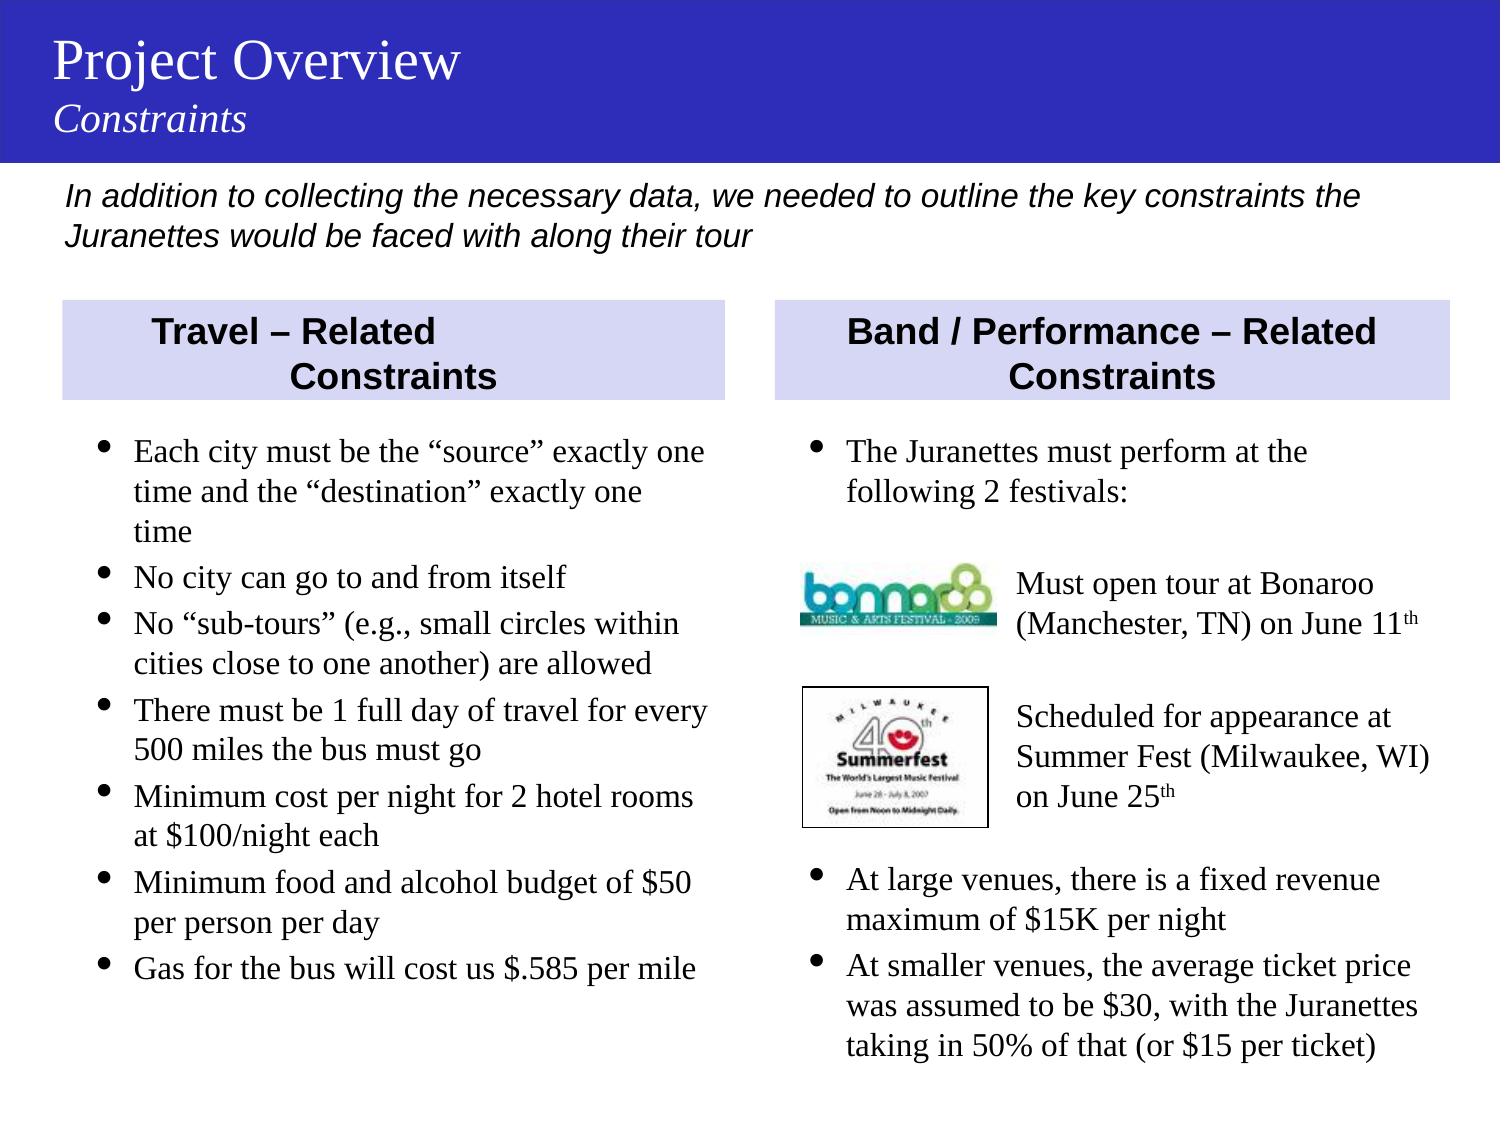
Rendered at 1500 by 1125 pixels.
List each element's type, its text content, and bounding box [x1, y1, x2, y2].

title Project Overview Constraints [37, 12, 1313, 151]
picture [802, 687, 988, 827]
picture [799, 562, 998, 635]
text_box Travel – Related Constraints [62, 299, 725, 400]
text_box Band / Performance – Related Constraints [774, 299, 1450, 400]
text_box Each city must be the “source” exactly one time and the “destination” exactly one time No city can go to and from itself No “sub-tours” (e.g., small circles within cities close to one another) are allowed There must be 1 full day of travel for every 500 miles the bus must go Minimum cost per night for 2 hotel rooms at $100/night each Minimum food and alcohol budget of $50 per person per day Gas for the bus will cost us $.585 per mile [62, 421, 725, 994]
text_box At large venues, there is a fixed revenue maximum of $15K per night At smaller venues, the average ticket price was assumed to be $30, with the Juranettes taking in 50% of that (or $15 per ticket) [774, 849, 1438, 1071]
text_box The Juranettes must perform at the following 2 festivals: Must open tour at Bonaroo (Manchester, TN) on June 11th Scheduled for appearance at Summer Fest (Milwaukee, WI) on June 25th [774, 421, 1450, 821]
text_box In addition to collecting the necessary data, we needed to outline the key constraints the Juranettes would be faced with along their tour [50, 166, 1438, 262]
